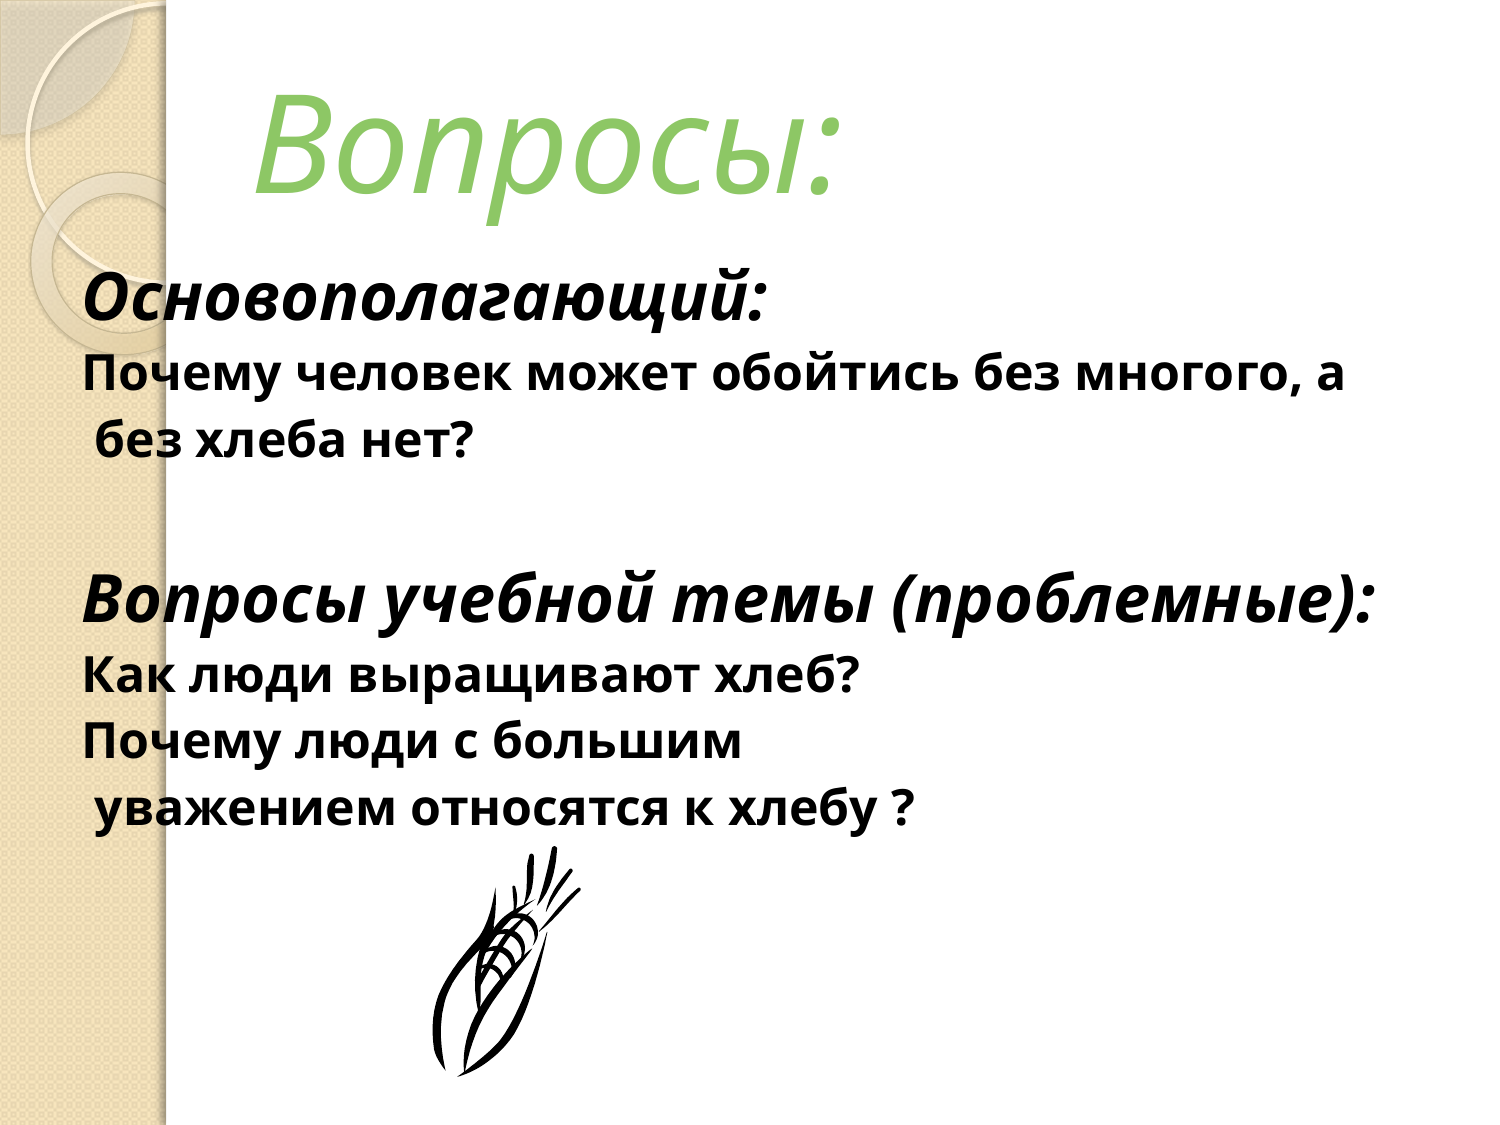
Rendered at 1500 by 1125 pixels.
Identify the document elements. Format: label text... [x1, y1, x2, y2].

picture [430, 845, 582, 1078]
list Основополагающий: Почему человек может обойтись без многого, а без хлеба нет? Вопросы учебной темы (проблемные): Как люди выращивают хлеб? Почему люди с большим уважением относятся к хлебу ? [52, 255, 1404, 999]
title Вопросы: [235, 45, 1466, 233]
